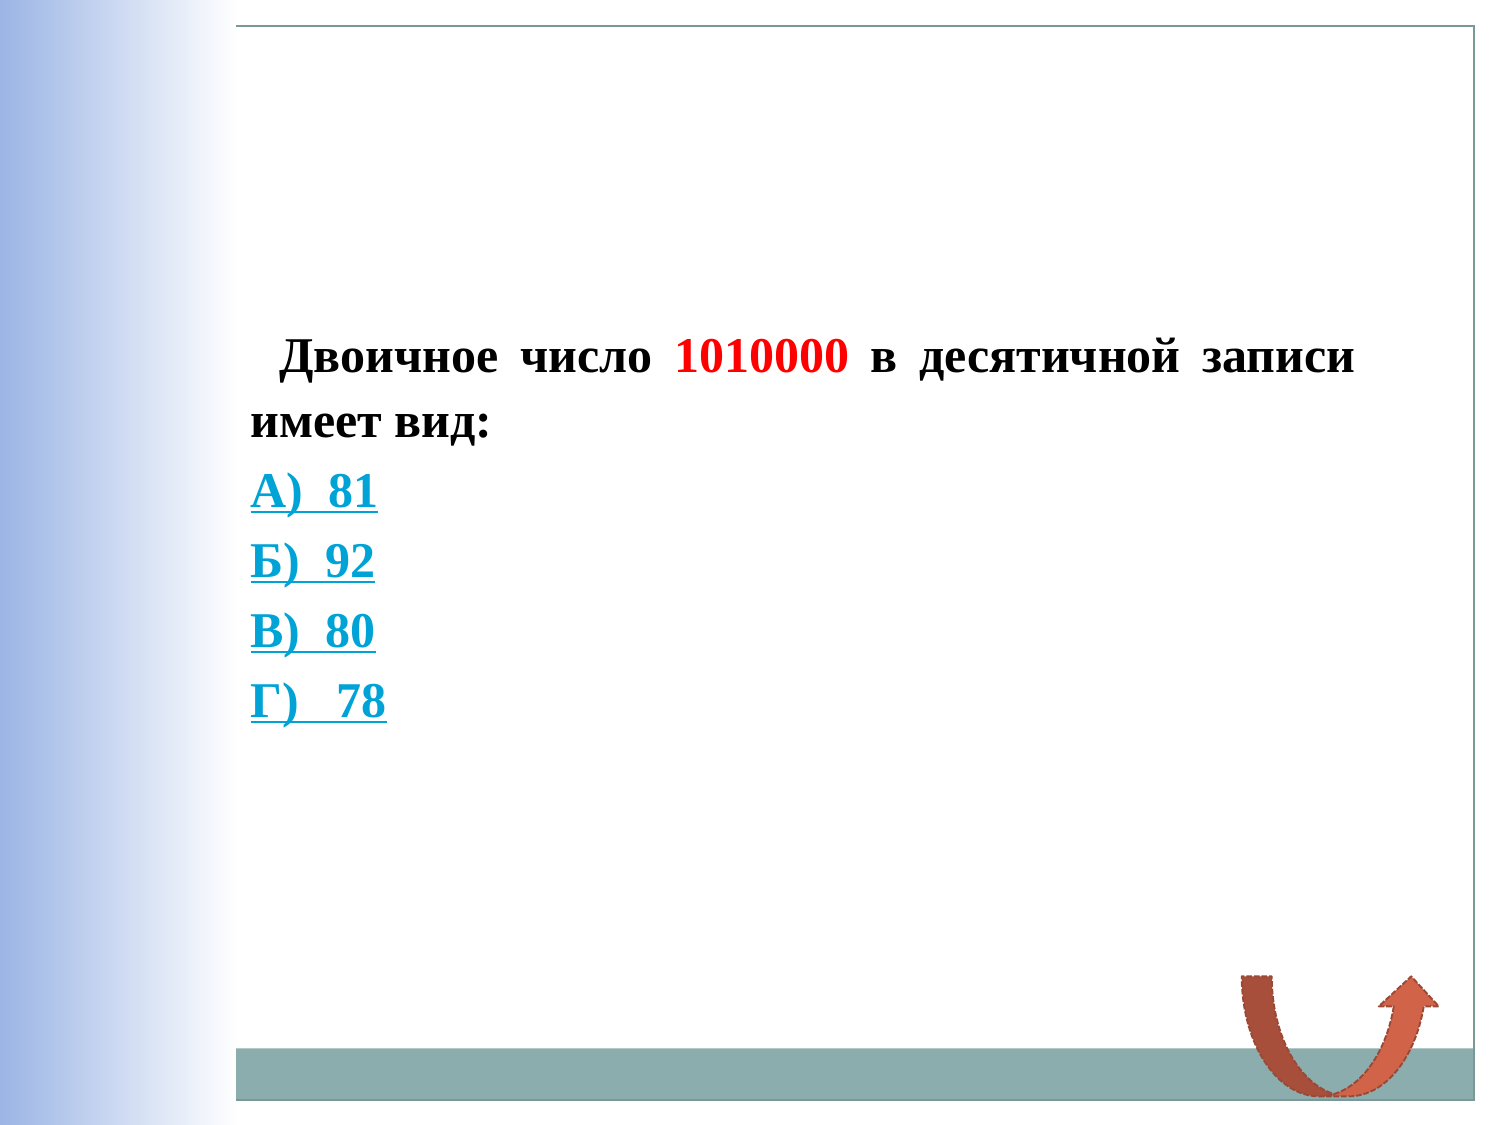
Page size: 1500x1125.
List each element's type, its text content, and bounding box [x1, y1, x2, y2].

text_box [1275, 975, 1439, 1098]
text_box Двоичное число 1010000 в десятичной записи имеет вид: А) 81 Б) 92 В) 80 Г) 78 [236, 290, 1370, 736]
text_box [1241, 996, 1246, 1010]
text_box [1272, 1003, 1278, 1017]
text_box [0, 0, 236, 1125]
text_box [1261, 975, 1273, 980]
text_box [1244, 1011, 1317, 1098]
